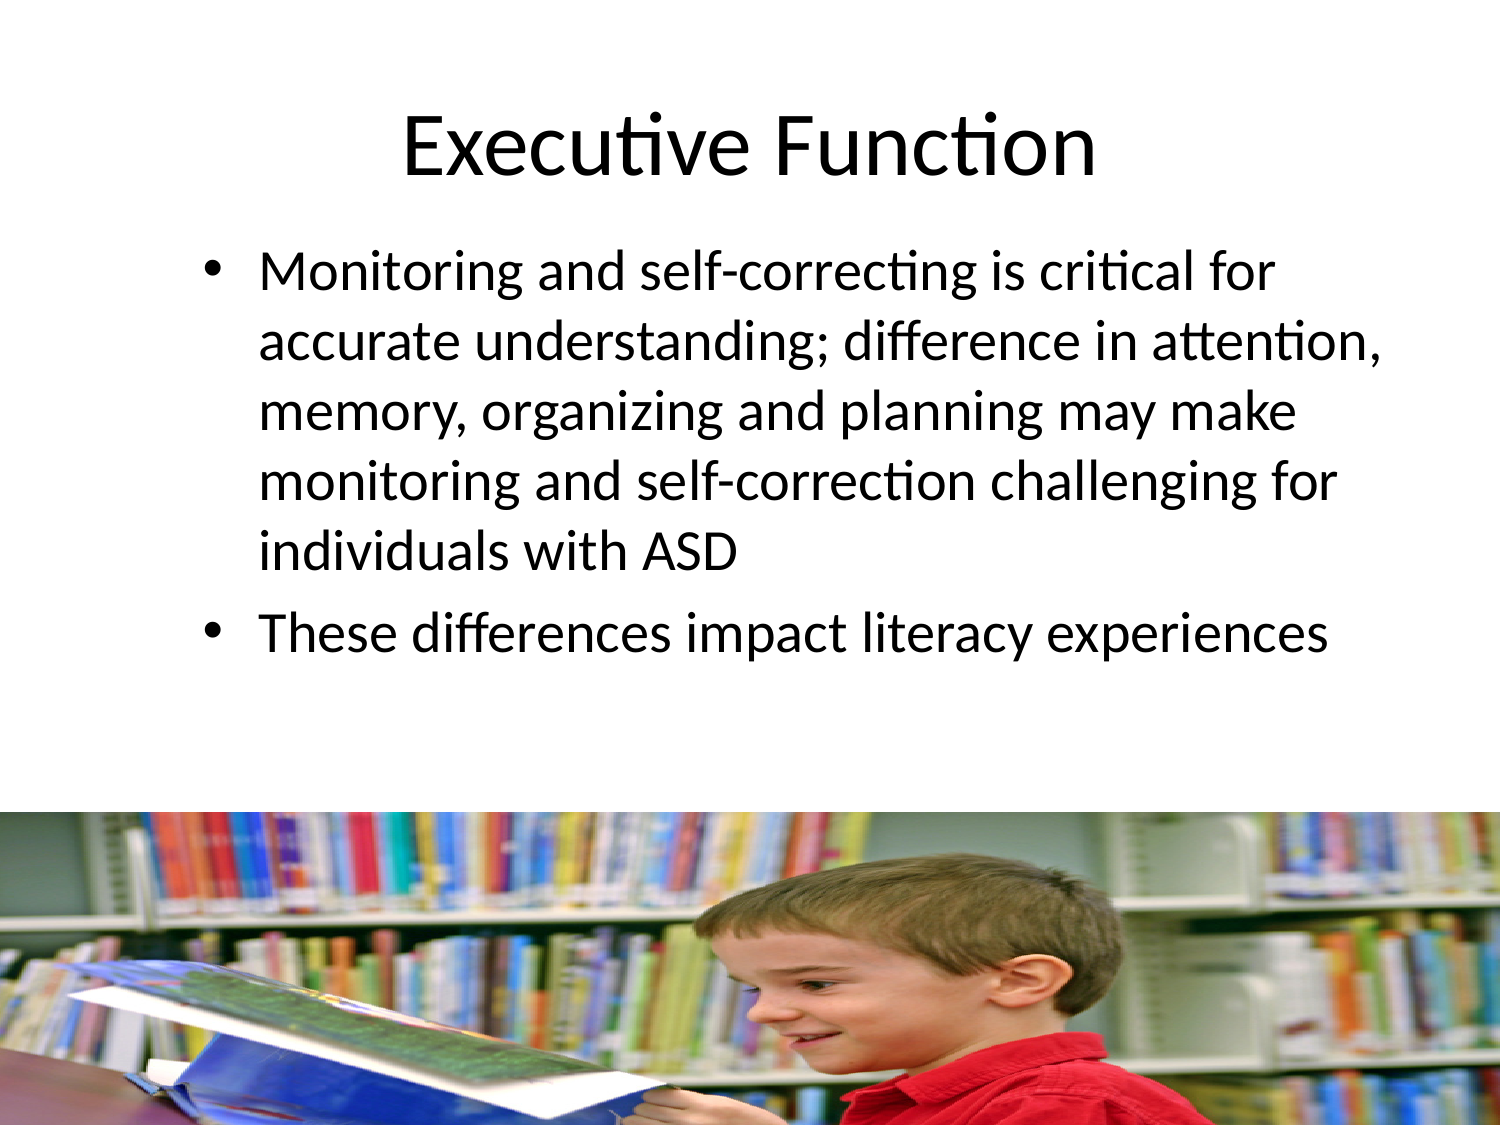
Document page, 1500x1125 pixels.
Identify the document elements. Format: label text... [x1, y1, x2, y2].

list Monitoring and self-correcting is critical for accurate understanding; difference in attention, memory, organizing and planning may make monitoring and self-correction challenging for individuals with ASD These differences impact literacy experiences [187, 224, 1475, 725]
title Executive Function [75, 45, 1425, 233]
picture [0, 812, 1500, 1125]
